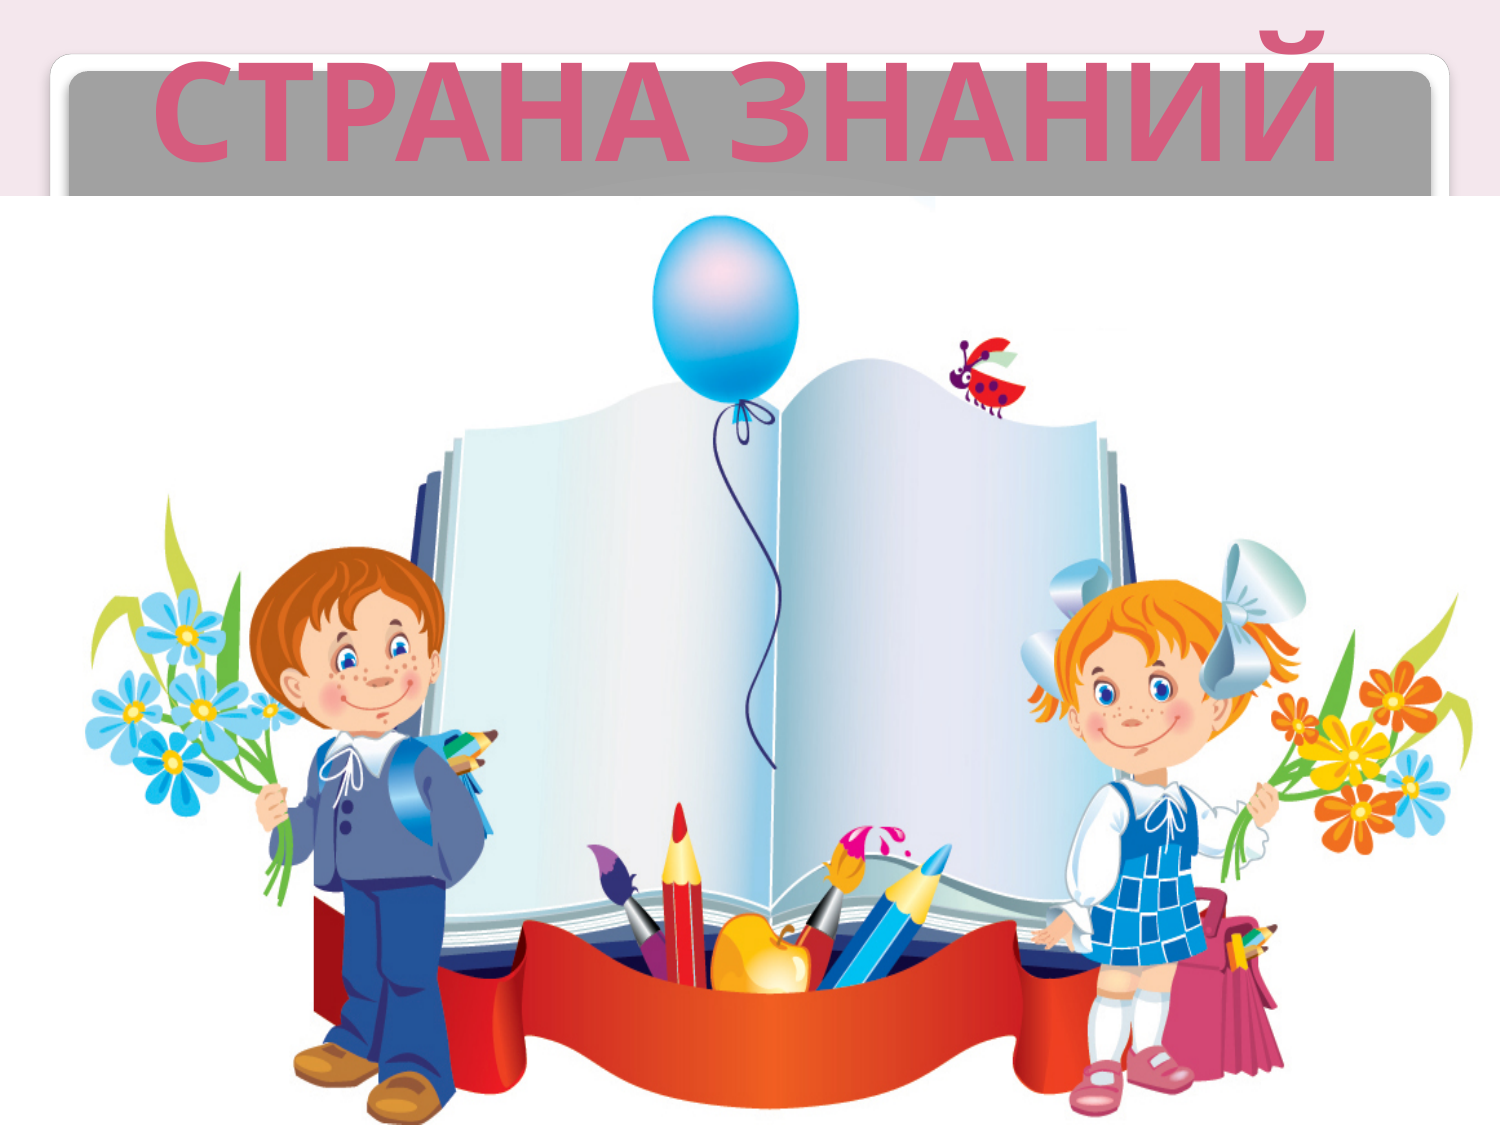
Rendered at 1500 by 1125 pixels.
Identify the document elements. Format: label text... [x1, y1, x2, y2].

title СТРАНА ЗНАНИЙ [76, 0, 1420, 193]
picture [0, 195, 1500, 1125]
